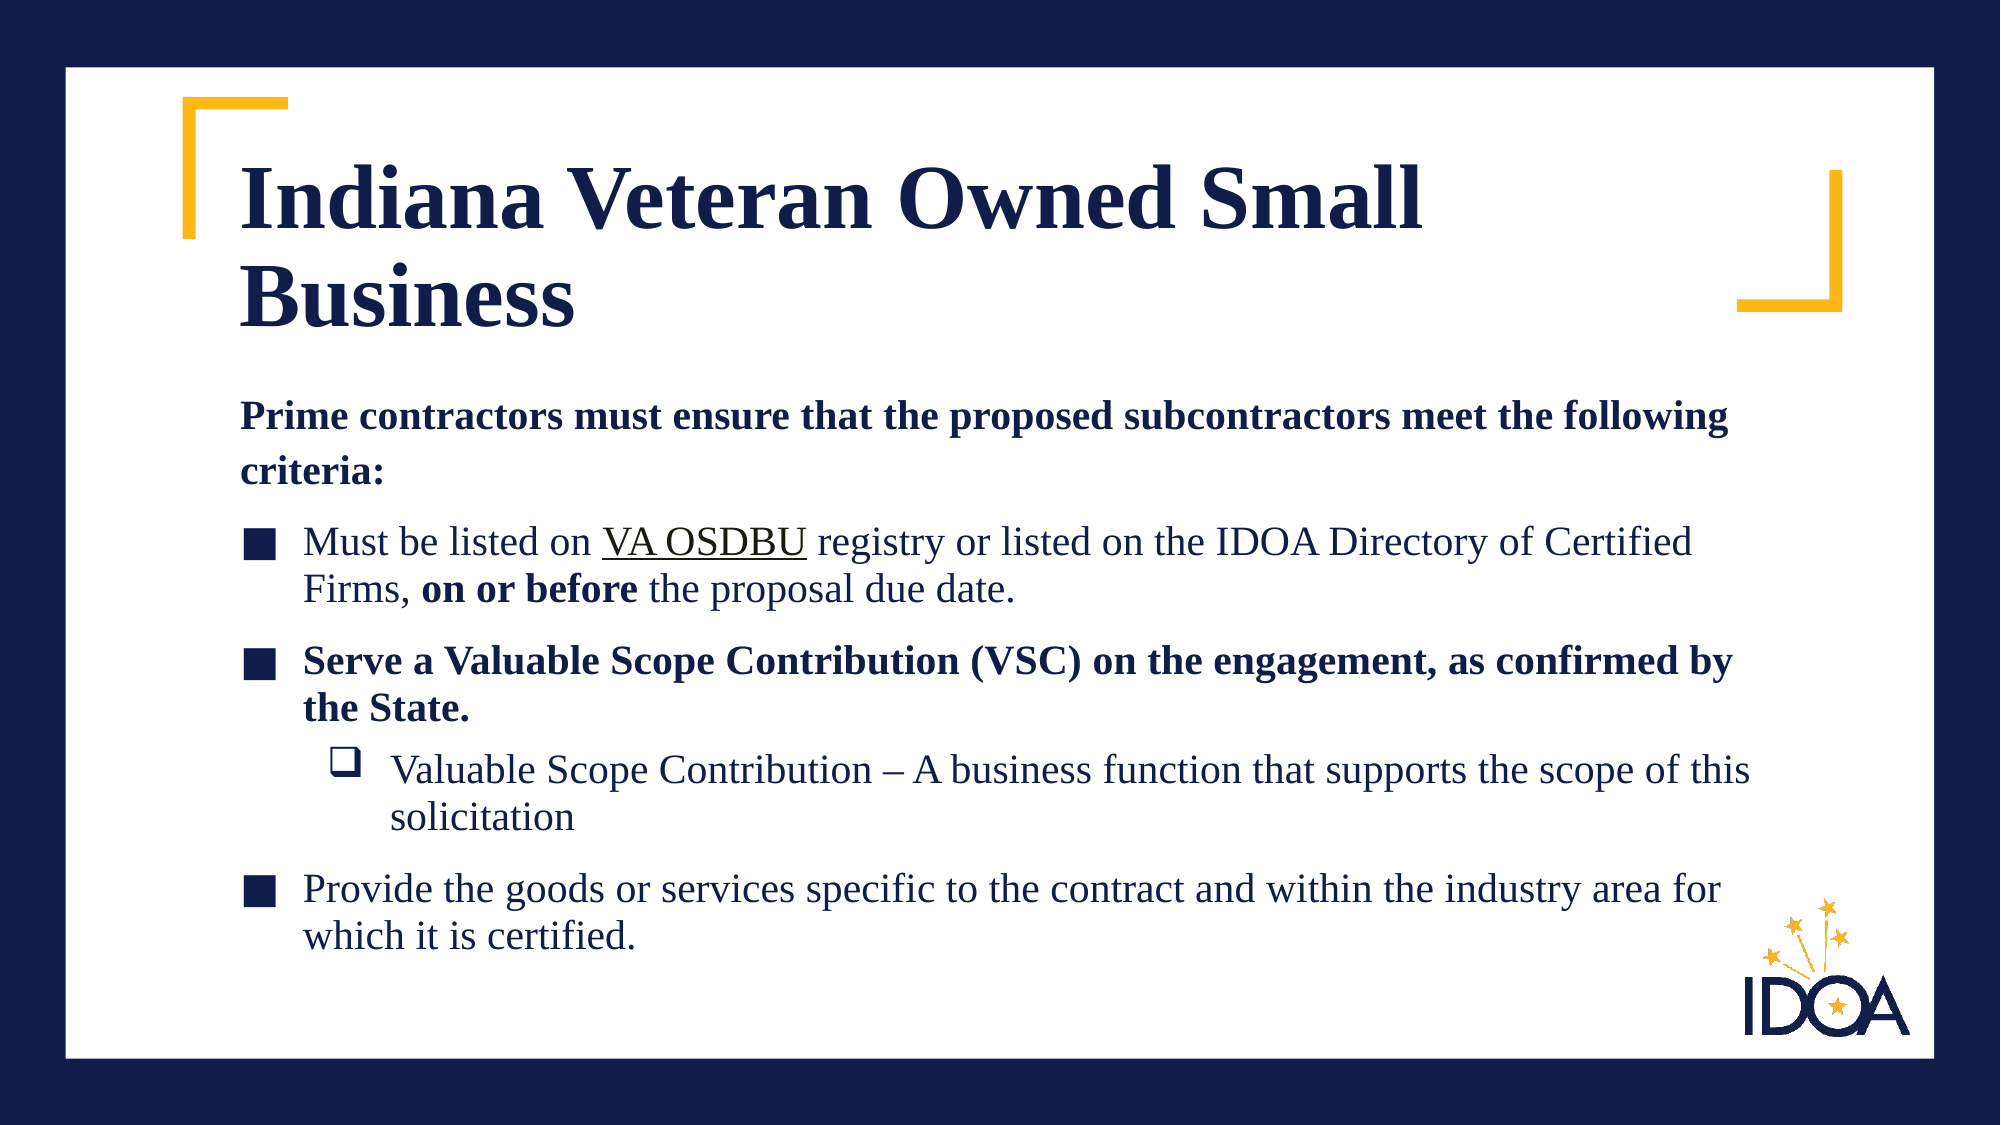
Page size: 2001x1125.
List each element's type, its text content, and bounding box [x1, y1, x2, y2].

title Indiana Veteran Owned Small Business [225, 142, 1800, 279]
list Prime contractors must ensure that the proposed subcontractors meet the following criteria: Must be listed on VA OSDBU registry or listed on the IDOA Directory of Certified Firms, on or before the proposal due date. Serve a Valuable Scope Contribution (VSC) on the engagement, as confirmed by the State. Valuable Scope Contribution – A business function that supports the scope of this solicitation Provide the goods or services specific to the contract and within the industry area for which it is certified. [225, 375, 1800, 983]
picture [1702, 857, 1959, 1114]
